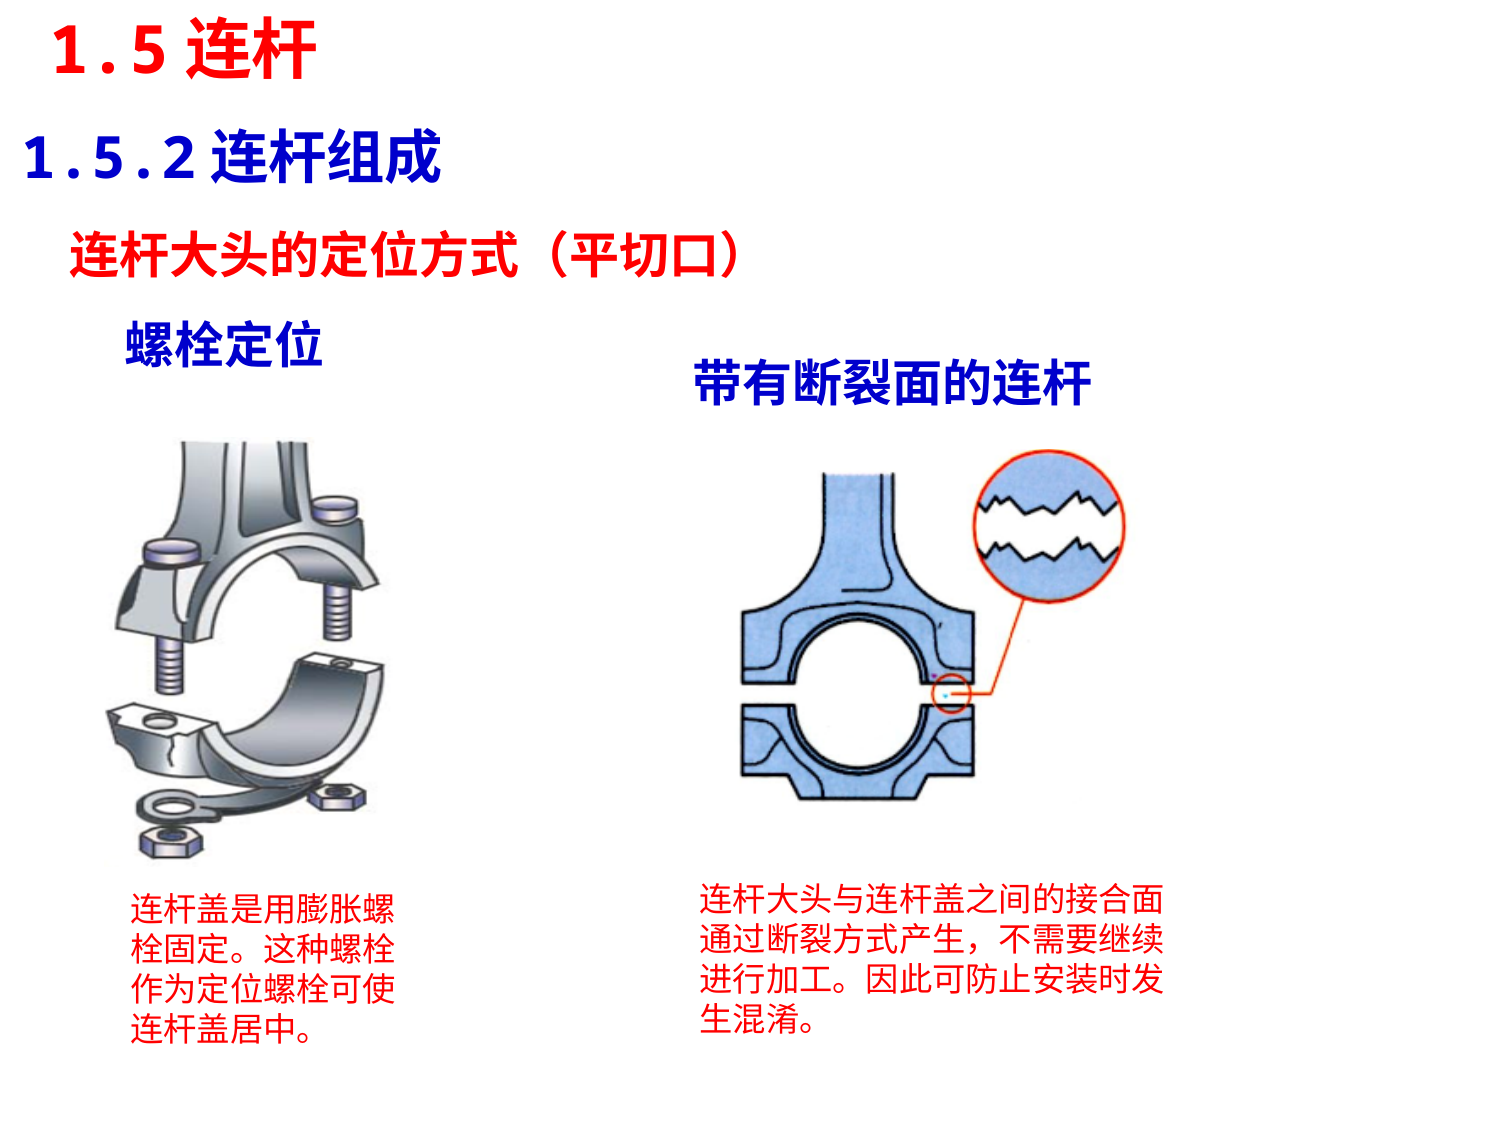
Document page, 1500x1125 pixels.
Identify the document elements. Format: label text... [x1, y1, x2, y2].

text_box 1.5连杆 [49, 12, 358, 79]
picture [103, 437, 416, 867]
text_box 带有断裂面的连杆 [677, 343, 1160, 419]
text_box 螺栓定位 [109, 305, 358, 381]
picture [720, 449, 1151, 824]
text_box 1.5.2连杆组成 [6, 113, 458, 199]
text_box 连杆大头与连杆盖之间的接合面通过断裂方式产生，不需要继续进行加工。因此可防止安装时发生混淆。 [685, 870, 1187, 1046]
text_box 连杆盖是用膨胀螺栓固定。这种螺栓作为定位螺栓可使连杆盖居中。 [115, 880, 416, 1056]
text_box 连杆大头的定位方式（平切口） [69, 211, 796, 293]
